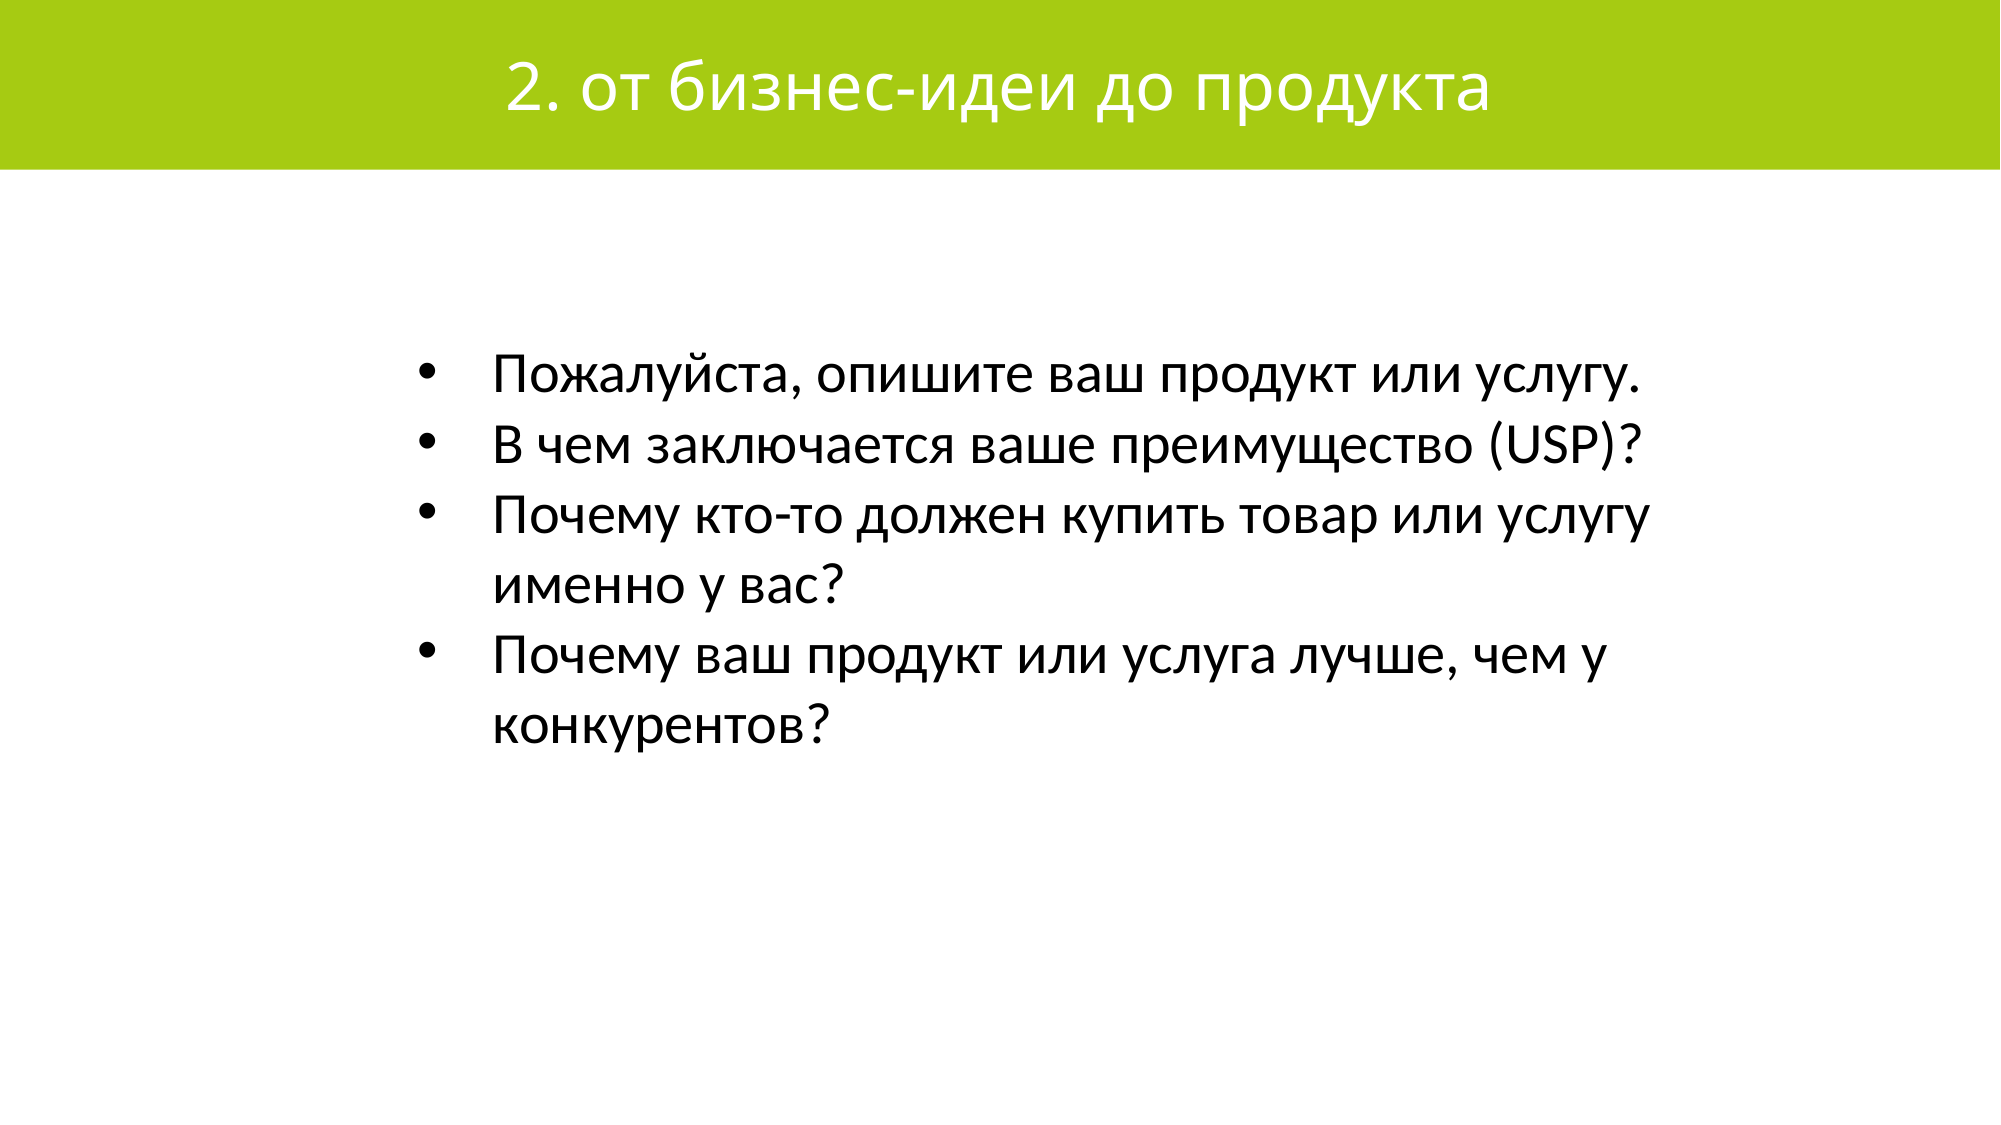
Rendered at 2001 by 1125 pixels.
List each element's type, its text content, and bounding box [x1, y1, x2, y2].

text_box Пожалуйста, опишите ваш продукт или услугу. В чем заключается ваше преимущество (USP)? Почему кто-то должен купить товар или услугу именно у вас? Почему ваш продукт или услуга лучше, чем у конкурентов? [403, 334, 1753, 1077]
text_box 2. от бизнес-идеи до продукта [0, 0, 2000, 171]
text_box [289, 171, 1719, 1107]
